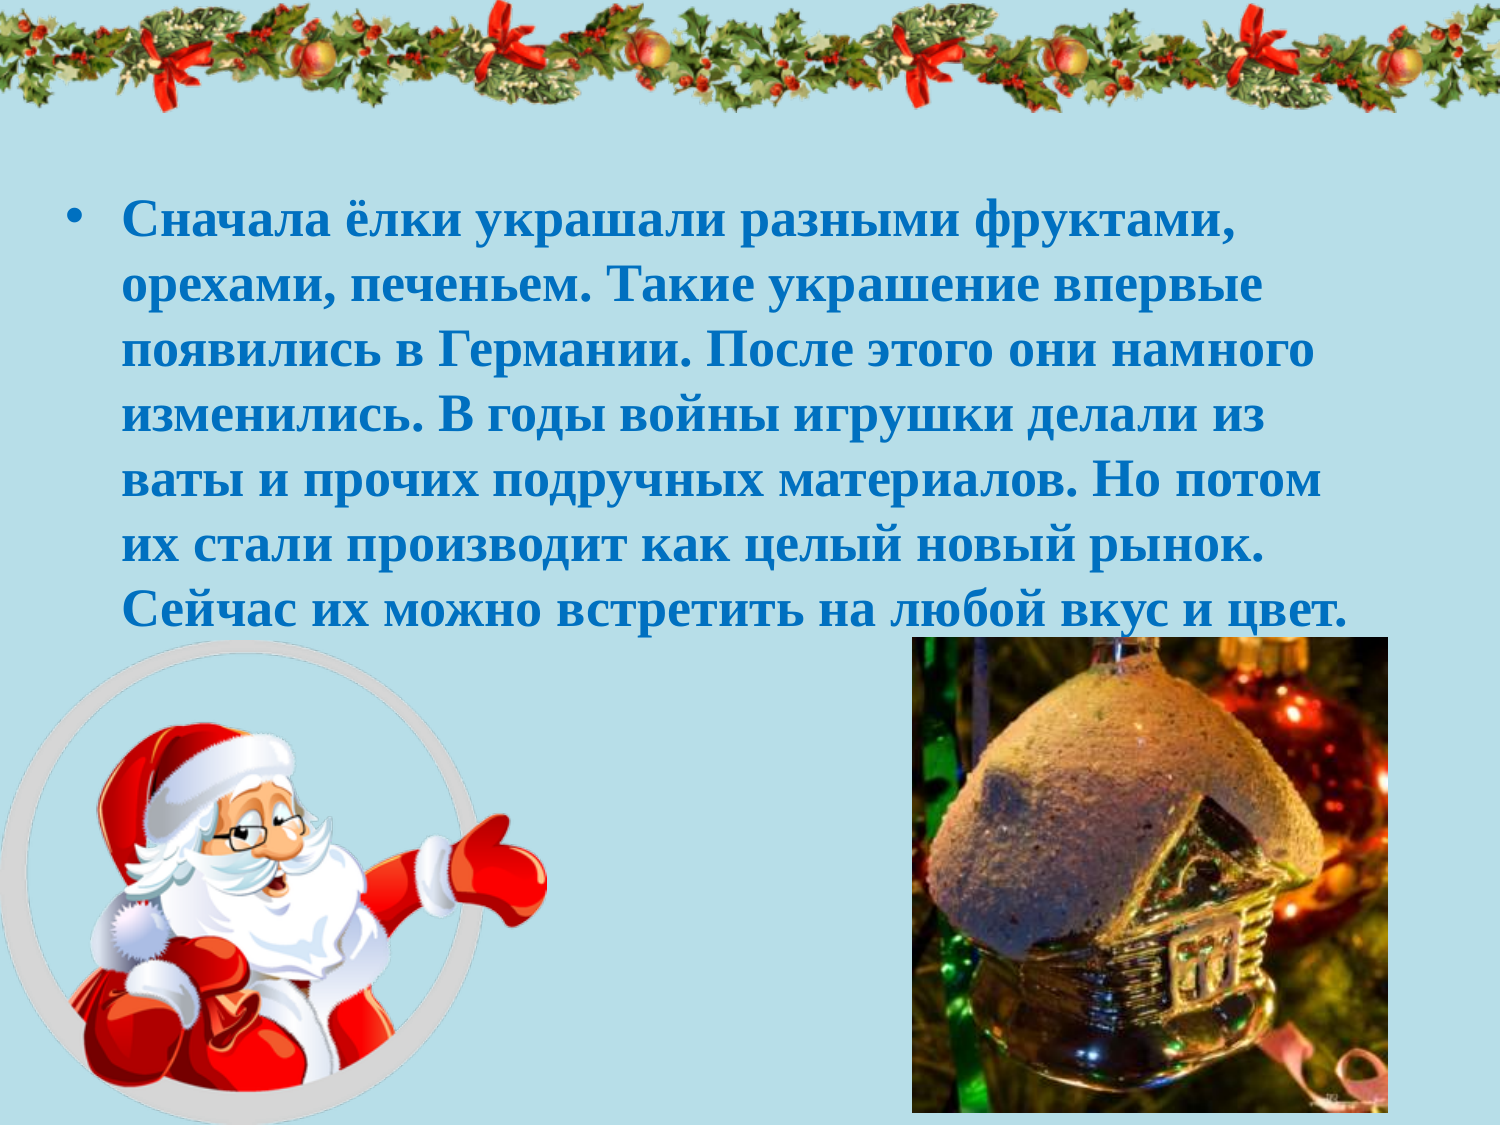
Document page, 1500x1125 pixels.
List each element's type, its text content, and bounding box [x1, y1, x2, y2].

picture [0, 640, 547, 1125]
picture [912, 637, 1388, 1113]
list Сначала ёлки украшали разными фруктами, орехами, печеньем. Такие украшение впервые появились в Германии. После этого они намного изменились. В годы войны игрушки делали из ваты и прочих подручных материалов. Но потом их стали производит как целый новый рынок. Сейчас их можно встретить на любой вкус и цвет. [49, 174, 1401, 663]
picture [0, 0, 1500, 113]
